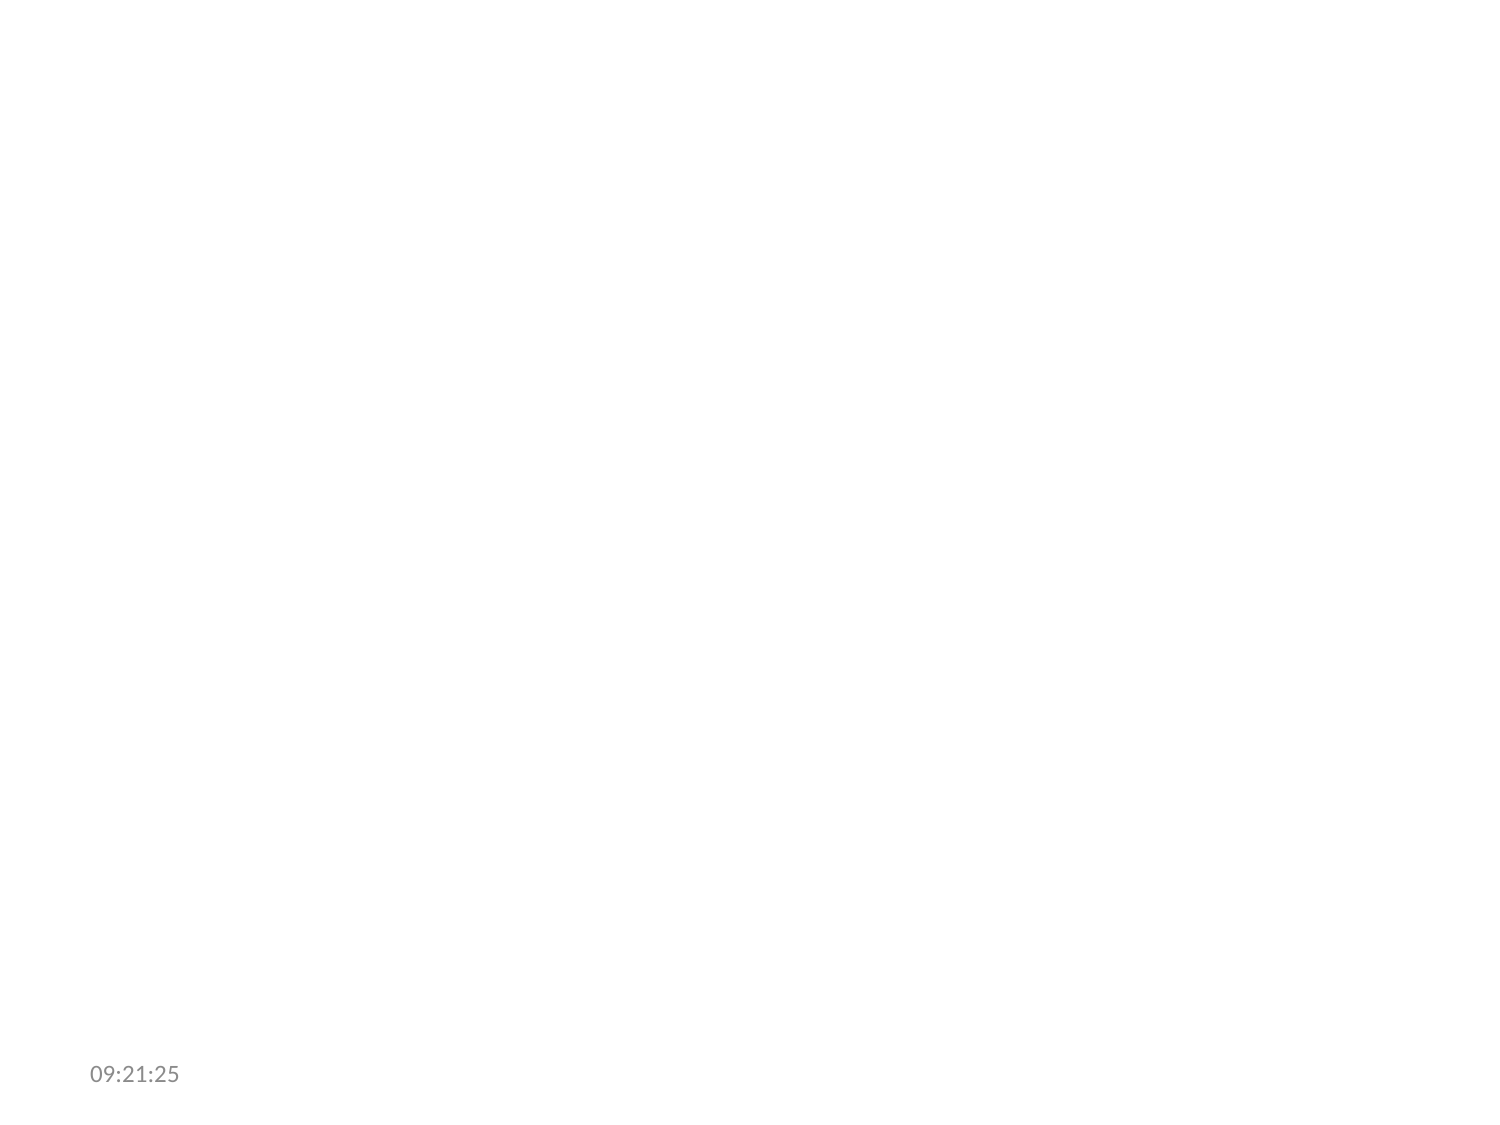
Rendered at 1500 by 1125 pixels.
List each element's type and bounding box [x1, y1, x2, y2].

slide_number [75, 1042, 425, 1103]
